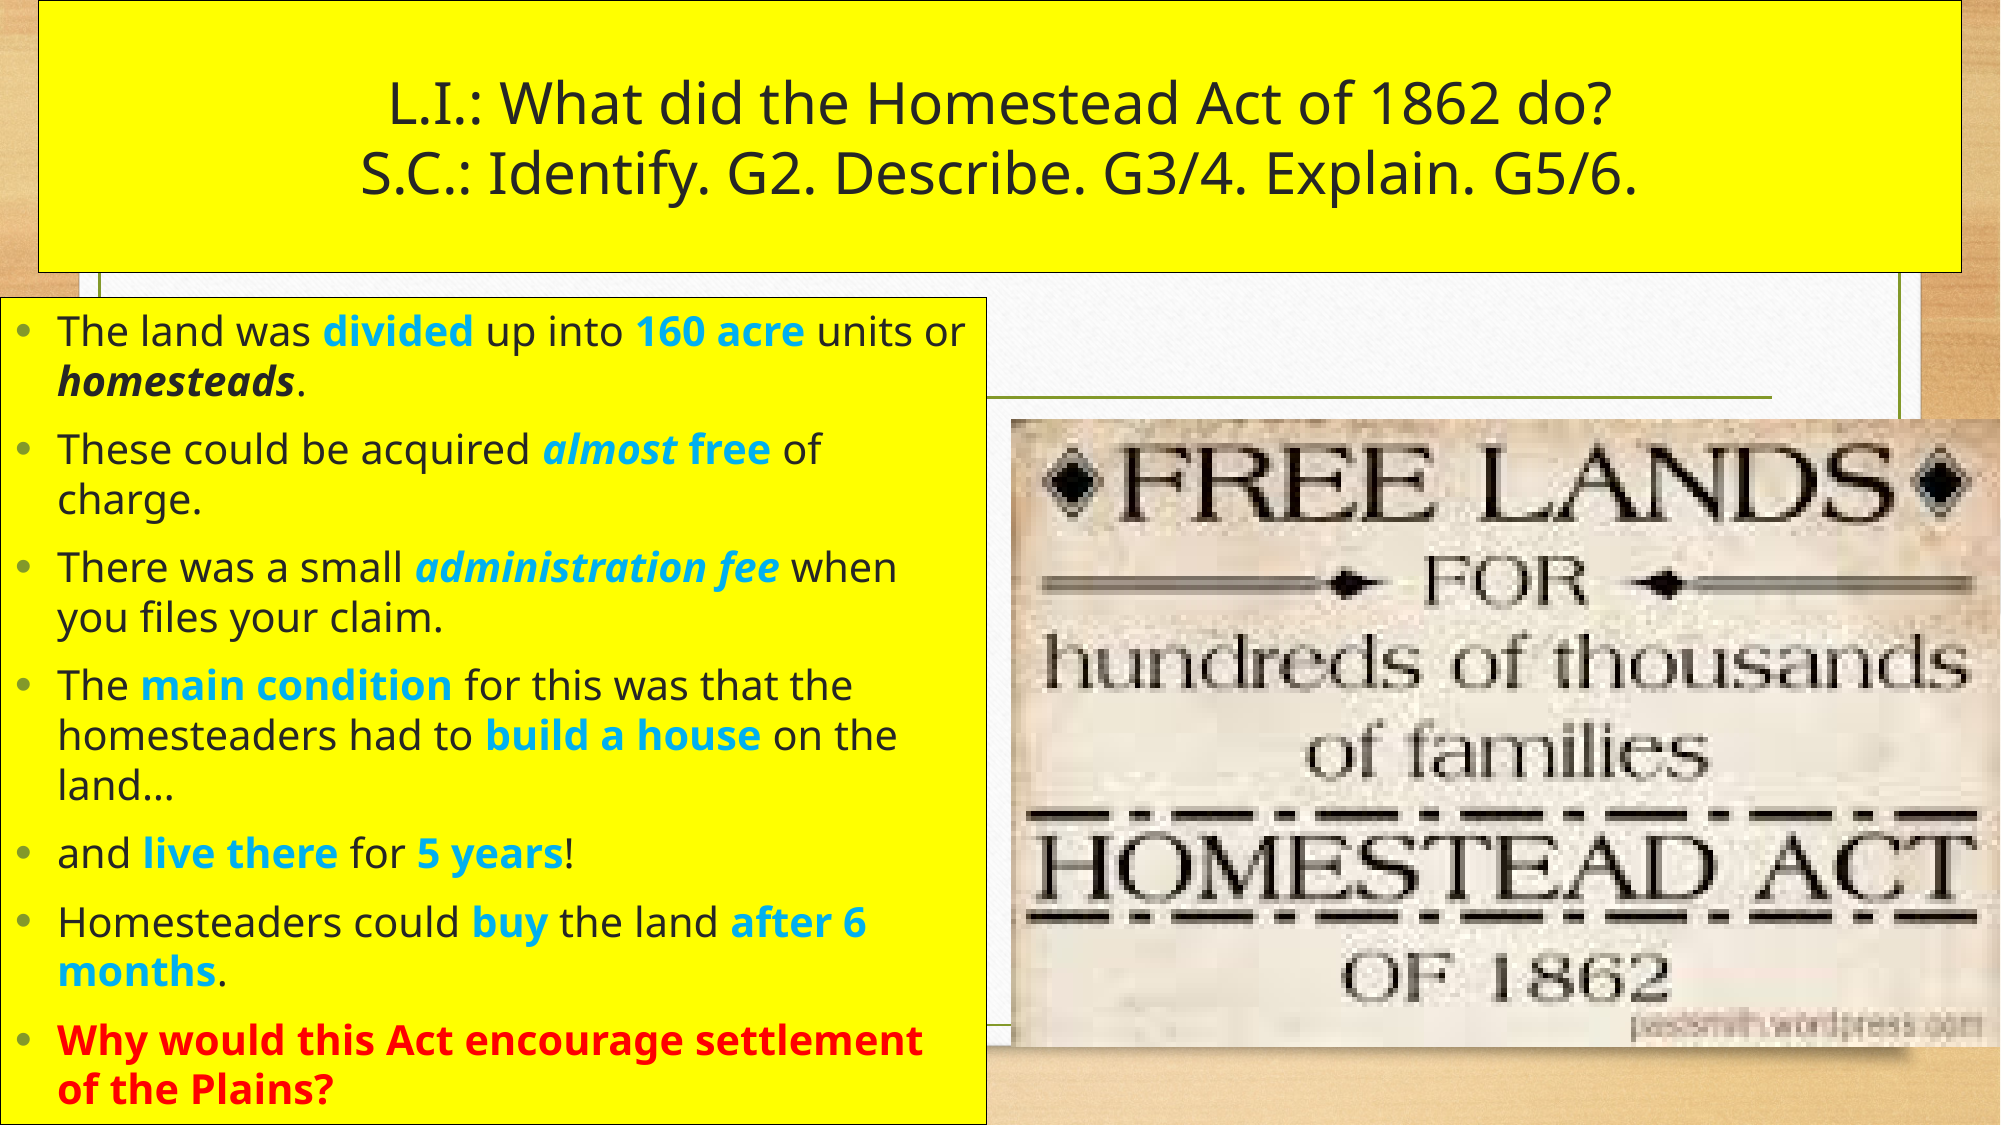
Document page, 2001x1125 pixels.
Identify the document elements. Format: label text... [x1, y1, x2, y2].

picture [987, 0, 2001, 1125]
list The land was divided up into 160 acre units or homesteads. These could be acquired almost free of charge. There was a small administration fee when you files your claim. The main condition for this was that the homesteaders had to build a house on the land… and live there for 5 years! Homesteaders could buy the land after 6 months. Why would this Act encourage settlement of the Plains? [0, 297, 987, 1125]
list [1011, 419, 2000, 1047]
picture [0, 0, 98, 297]
title L.I.: What did the Homestead Act of 1862 do? S.C.: Identify. G2. Describe. G3/4. Explain. G5/6. [38, 0, 1962, 273]
picture [101, 273, 1898, 1024]
